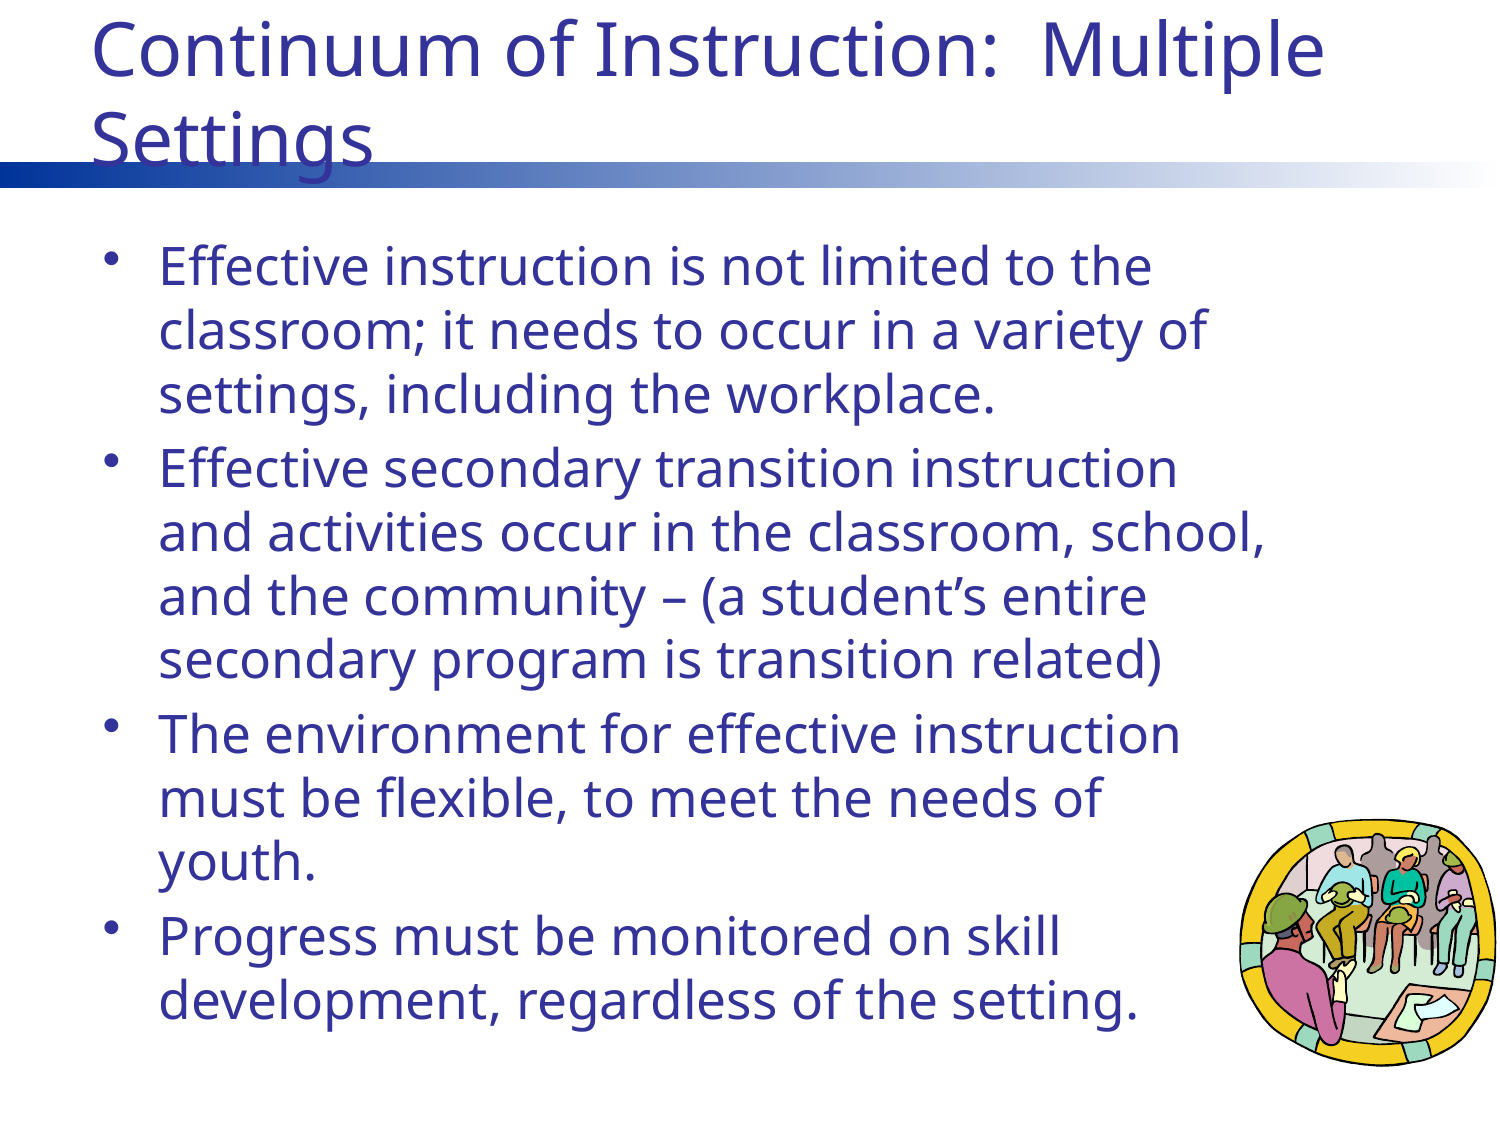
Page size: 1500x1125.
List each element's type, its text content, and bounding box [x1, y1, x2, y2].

picture [1238, 814, 1500, 1071]
list Effective instruction is not limited to the classroom; it needs to occur in a variety of settings, including the workplace. Effective secondary transition instruction and activities occur in the classroom, school, and the community – (a student’s entire secondary program is transition related) The environment for effective instruction must be flexible, to meet the needs of youth. Progress must be monitored on skill development, regardless of the setting. [87, 224, 1288, 1050]
title Continuum of Instruction: Multiple Settings [75, 45, 1463, 138]
slide_number 49 [1074, 1050, 1426, 1101]
